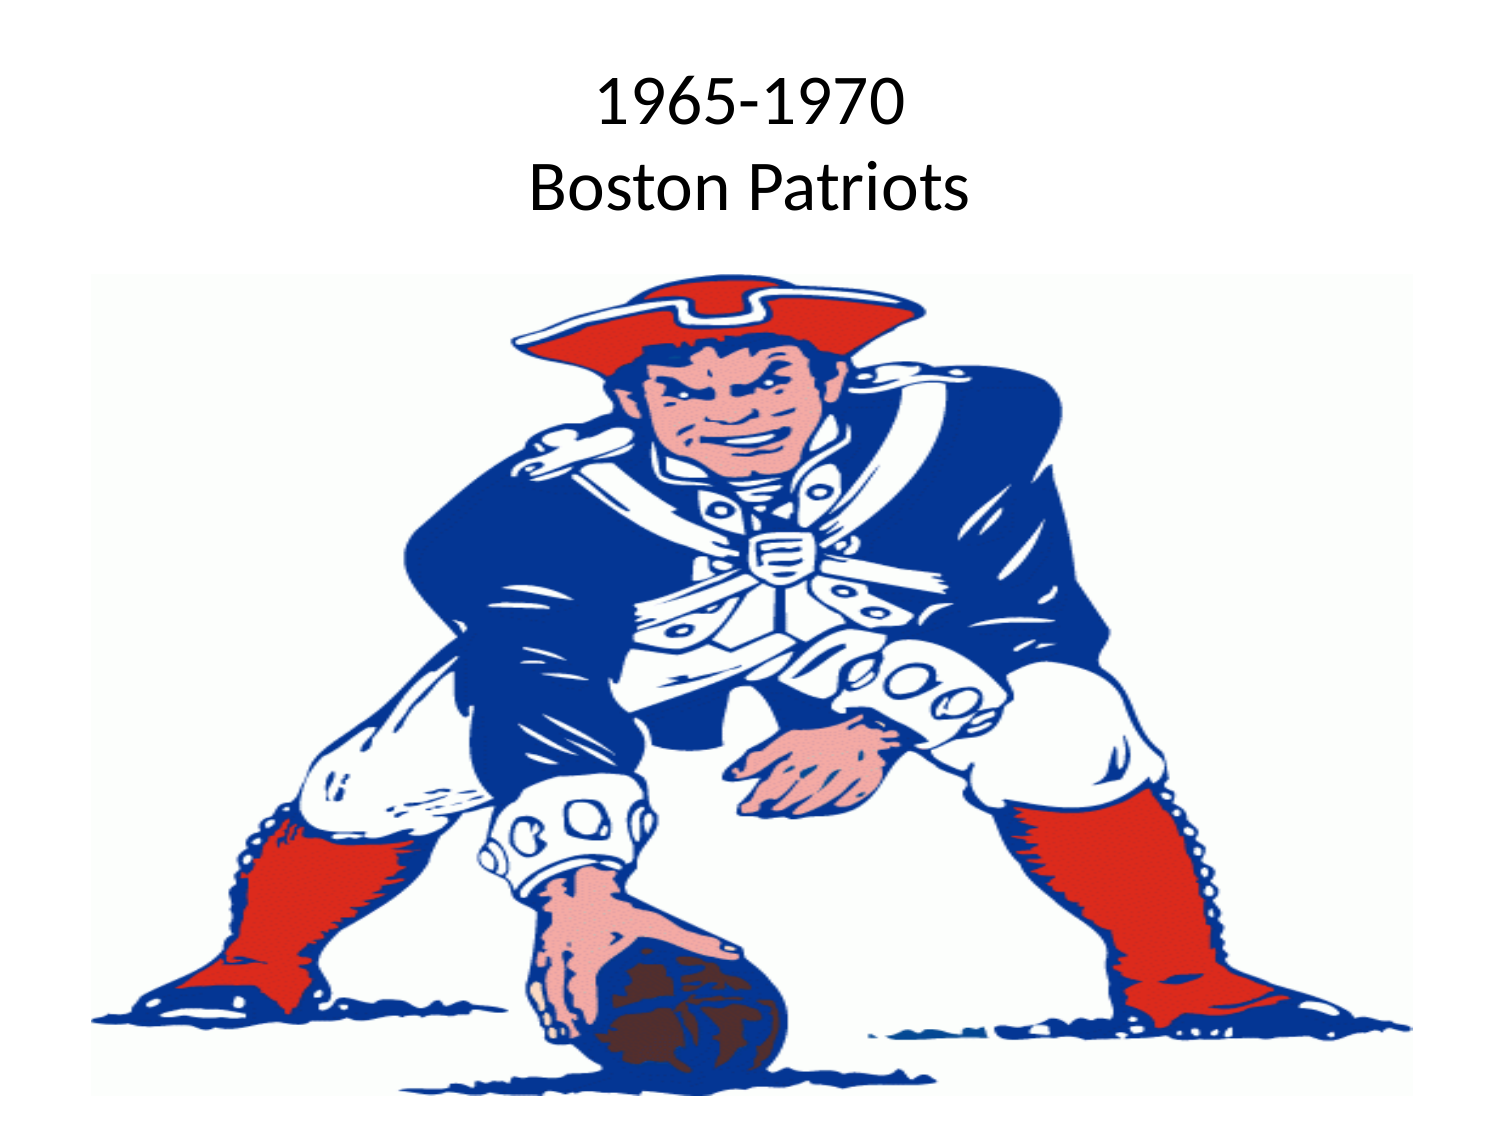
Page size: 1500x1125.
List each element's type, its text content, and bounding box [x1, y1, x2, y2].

picture [91, 274, 1413, 1097]
title 1965-1970 Boston Patriots [75, 45, 1425, 233]
